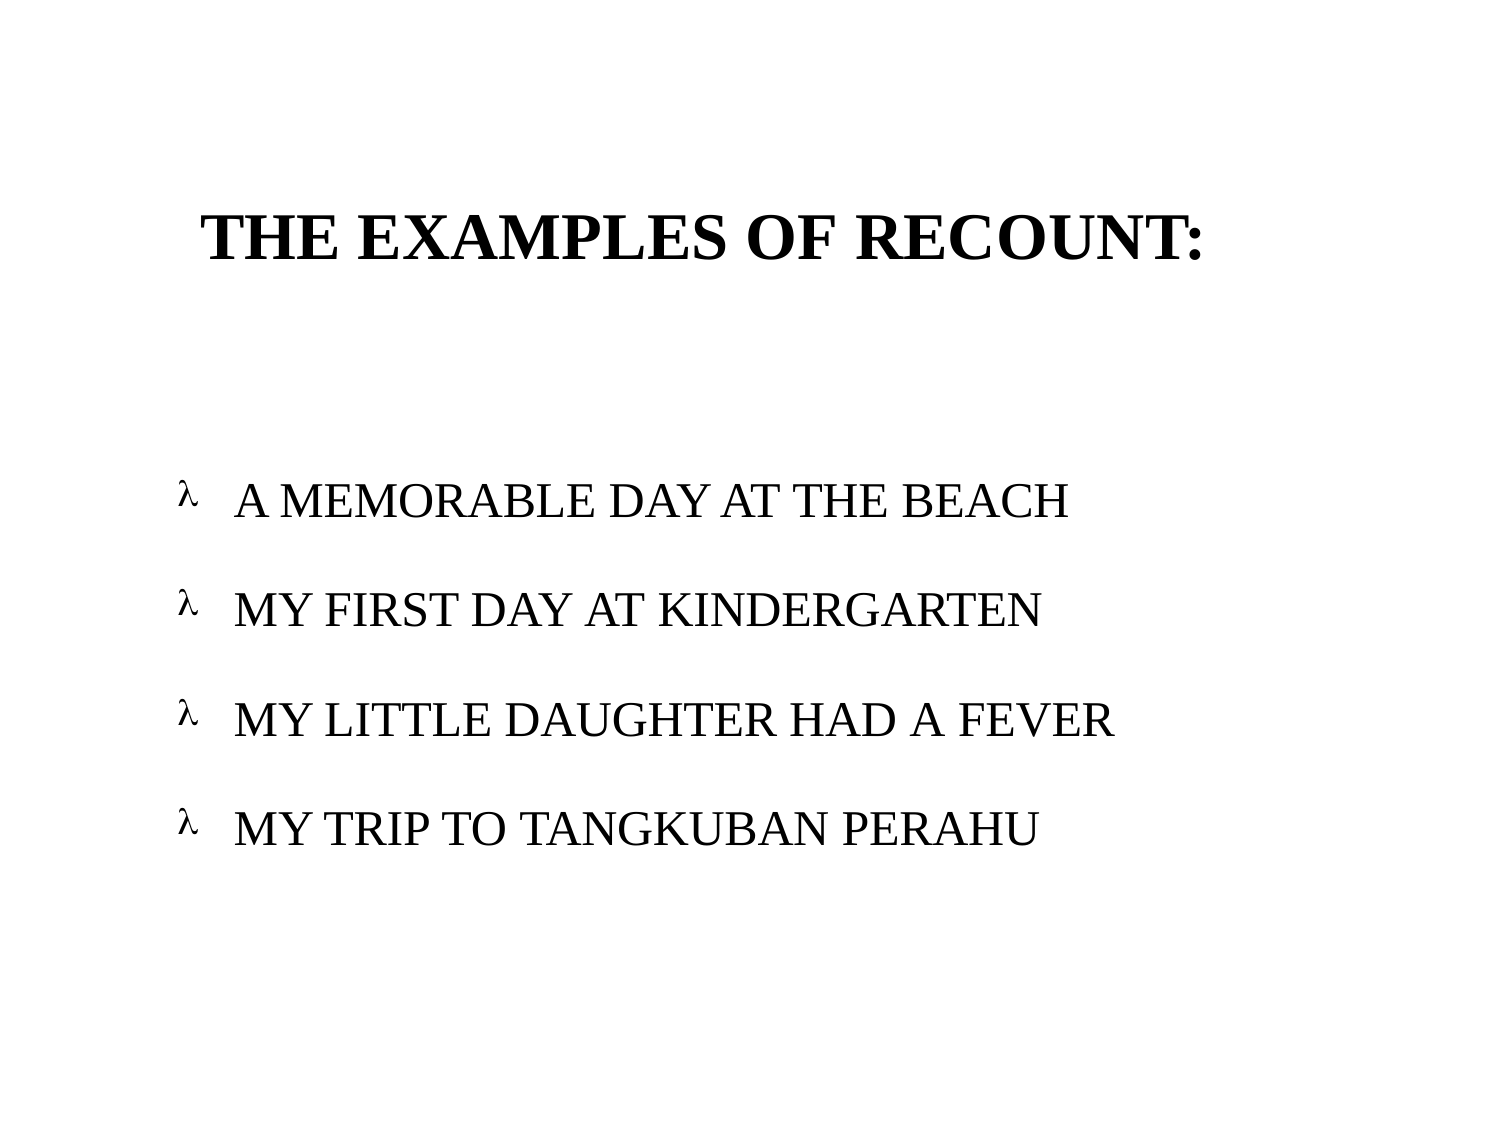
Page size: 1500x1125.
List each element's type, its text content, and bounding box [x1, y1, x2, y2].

title THE EXAMPLES OF RECOUNT: [182, 137, 1223, 327]
text_box A MEMORABLE DAY AT THE BEACH MY FIRST DAY AT KINDERGARTEN MY LITTLE DAUGHTER HAD A FEVER MY TRIP TO TANGKUBAN PERAHU [175, 465, 1277, 856]
